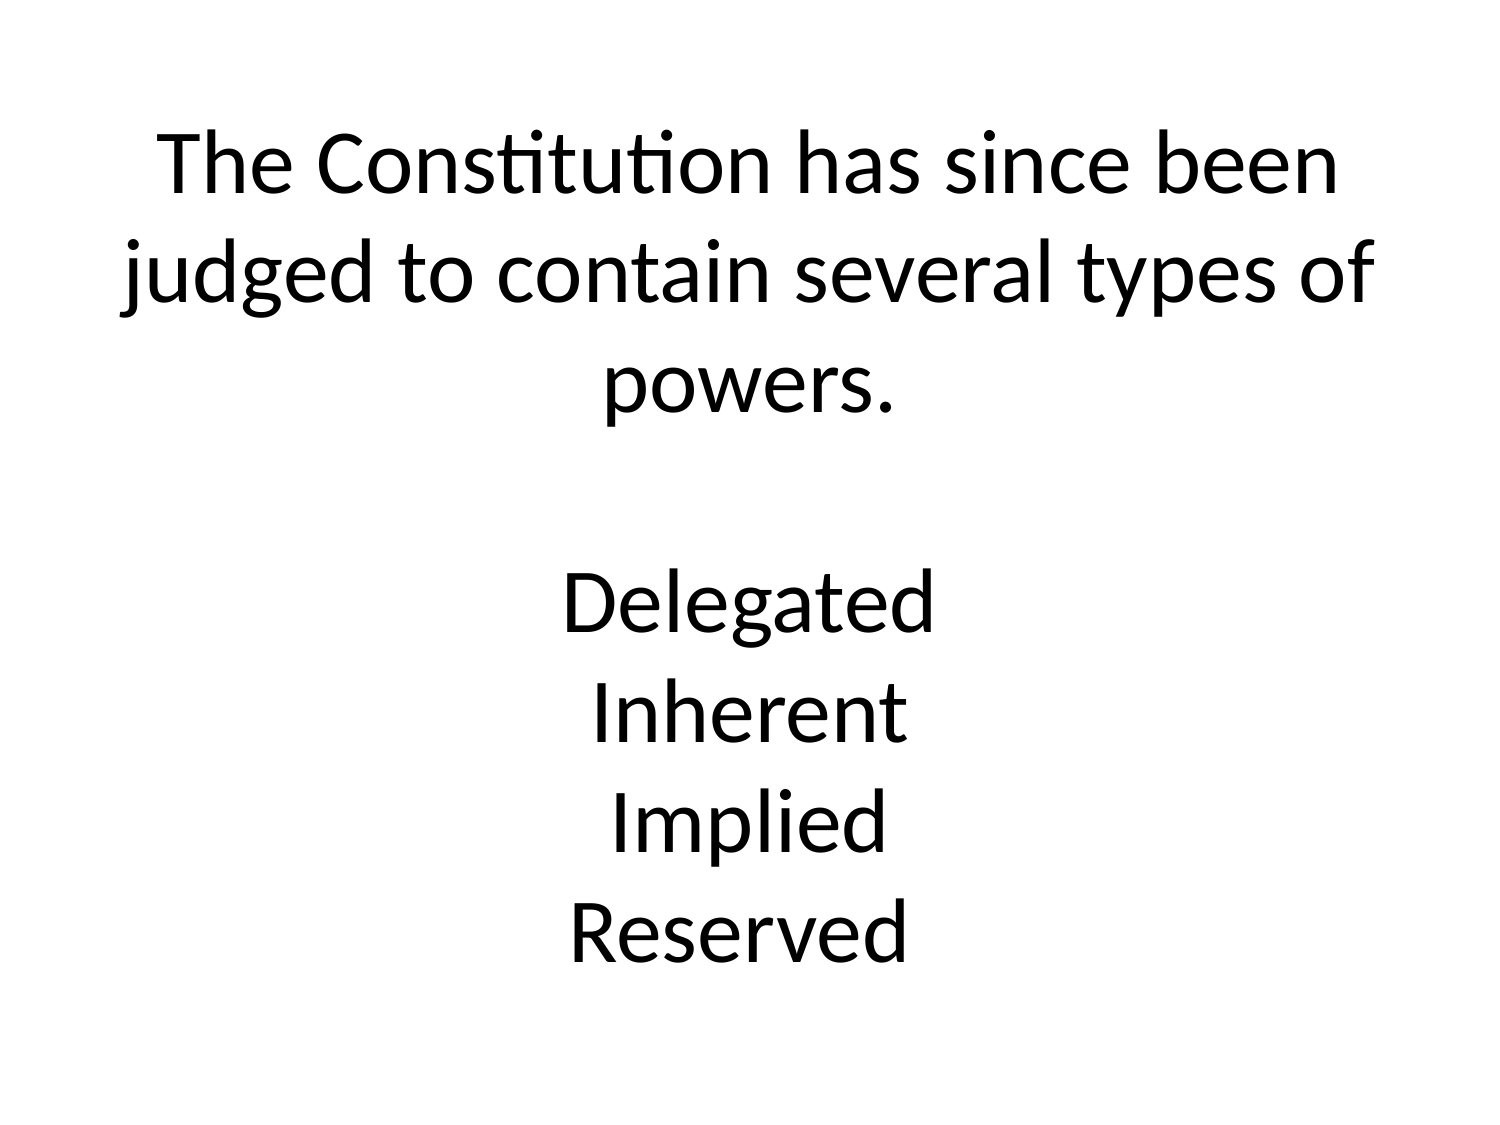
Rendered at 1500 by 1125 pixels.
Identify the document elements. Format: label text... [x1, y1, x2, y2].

title The Constitution has since been judged to contain several types of powers. Delegated Inherent Implied Reserved [74, 44, 1426, 1038]
